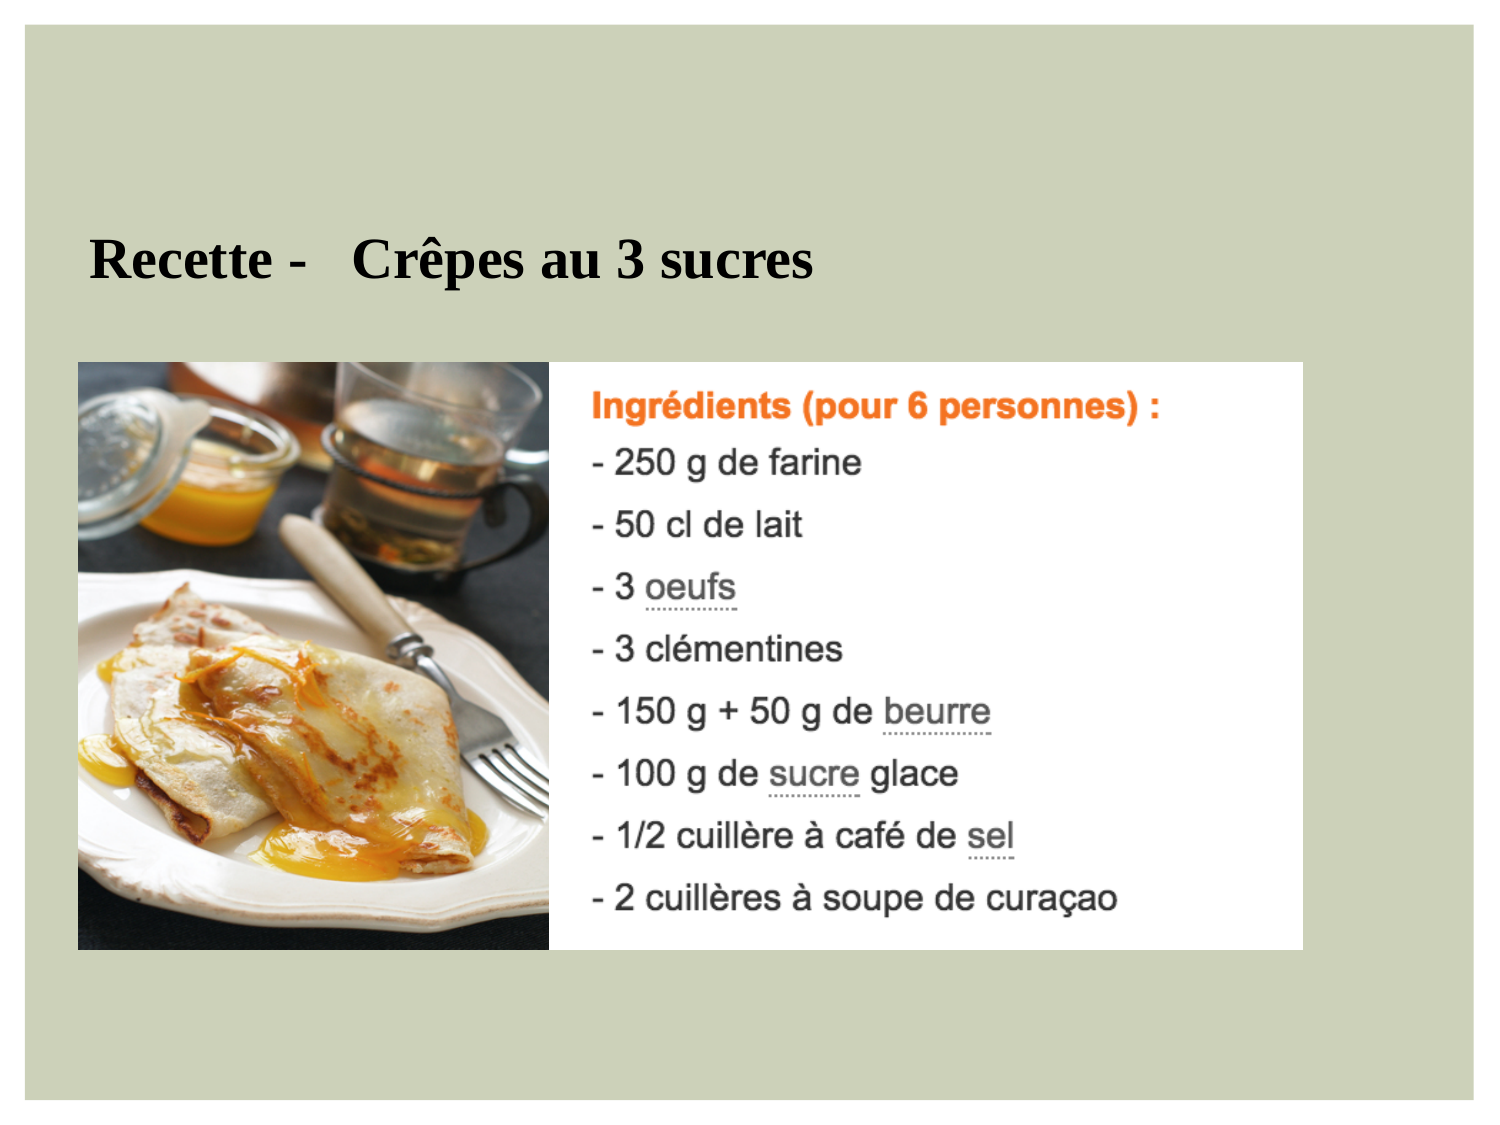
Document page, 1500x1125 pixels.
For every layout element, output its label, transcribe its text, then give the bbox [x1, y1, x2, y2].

text_box Recette - Crêpes au 3 sucres [75, 212, 1225, 298]
picture [77, 362, 1303, 951]
